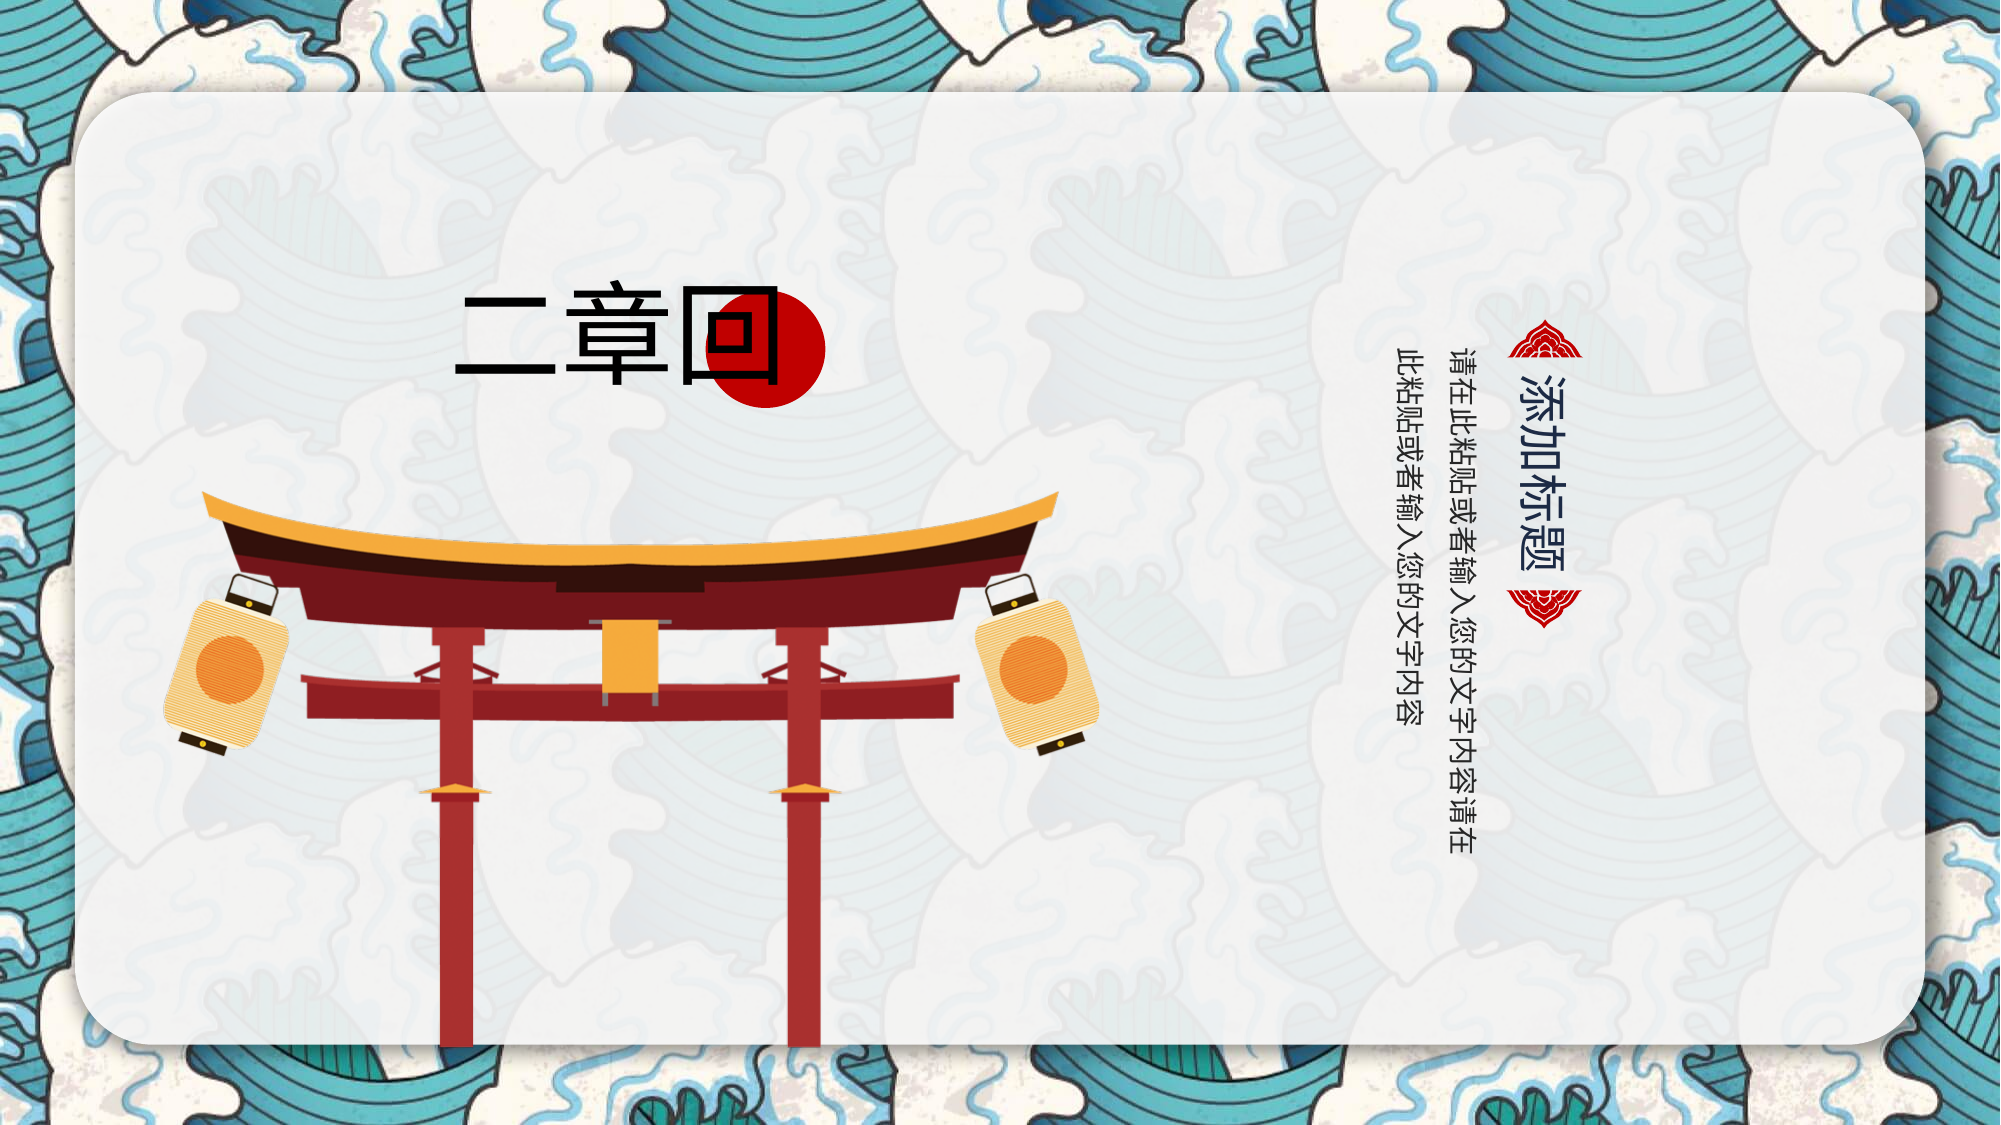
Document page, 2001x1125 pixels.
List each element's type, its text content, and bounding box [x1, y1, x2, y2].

picture [0, 0, 2000, 1125]
text_box [1507, 319, 1584, 358]
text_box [330, 256, 906, 408]
text_box 请在此粘贴或者输入您的文字内容请在此粘贴或者输入您的文字内容 [1369, 332, 1507, 871]
text_box [1507, 590, 1582, 629]
text_box 添加标题 [1507, 357, 1590, 591]
